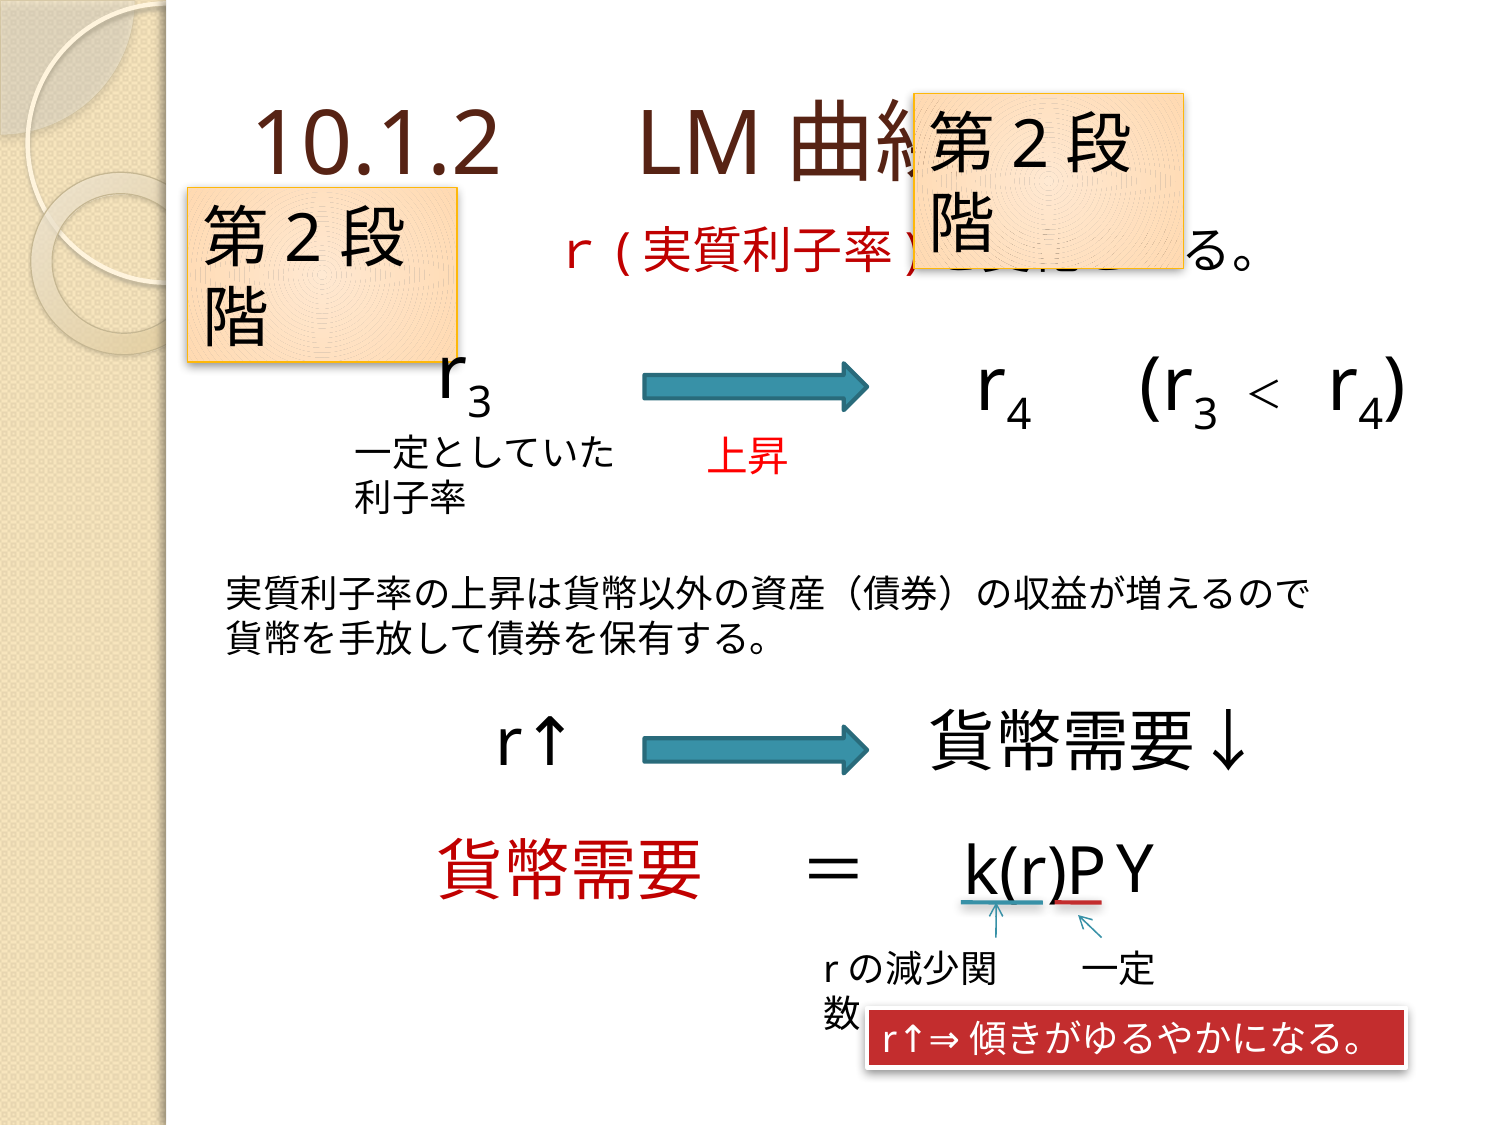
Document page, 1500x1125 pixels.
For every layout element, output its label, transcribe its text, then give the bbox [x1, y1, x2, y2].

text_box r4 [960, 328, 1067, 446]
text_box 貨幣需要↓ [914, 691, 1313, 787]
text_box 上昇 [691, 421, 844, 487]
text_box r↑ [480, 691, 633, 787]
text_box ＝ [785, 820, 949, 915]
text_box 一定としていた利子率 [339, 421, 633, 527]
text_box rの減少関数 [808, 937, 1043, 1043]
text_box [1077, 915, 1102, 938]
text_box k(r)P [949, 820, 1101, 915]
text_box [642, 361, 870, 413]
text_box r4) [1312, 328, 1500, 446]
text_box 一定 [1066, 937, 1219, 998]
text_box Y [1101, 738, 1266, 913]
text_box r3 [421, 316, 528, 421]
title 10.1.2 LM曲線 [235, 45, 1466, 233]
text_box 貨幣需要 [421, 820, 727, 915]
text_box ｒ(実質利子率)を変化させる。 [539, 210, 1372, 286]
text_box [642, 724, 870, 776]
text_box r↑⇒傾きがゆるやかになる。 [865, 1006, 1408, 1070]
text_box 第2段階 [913, 93, 1184, 269]
text_box ＜ [1230, 363, 1312, 423]
text_box 第2段階 [187, 187, 458, 363]
text_box 実質利子率の上昇は貨幣以外の資産（債券）の収益が増えるので 貨幣を手放して債券を保有する。 [210, 562, 1395, 668]
text_box (r3 [1125, 328, 1254, 446]
